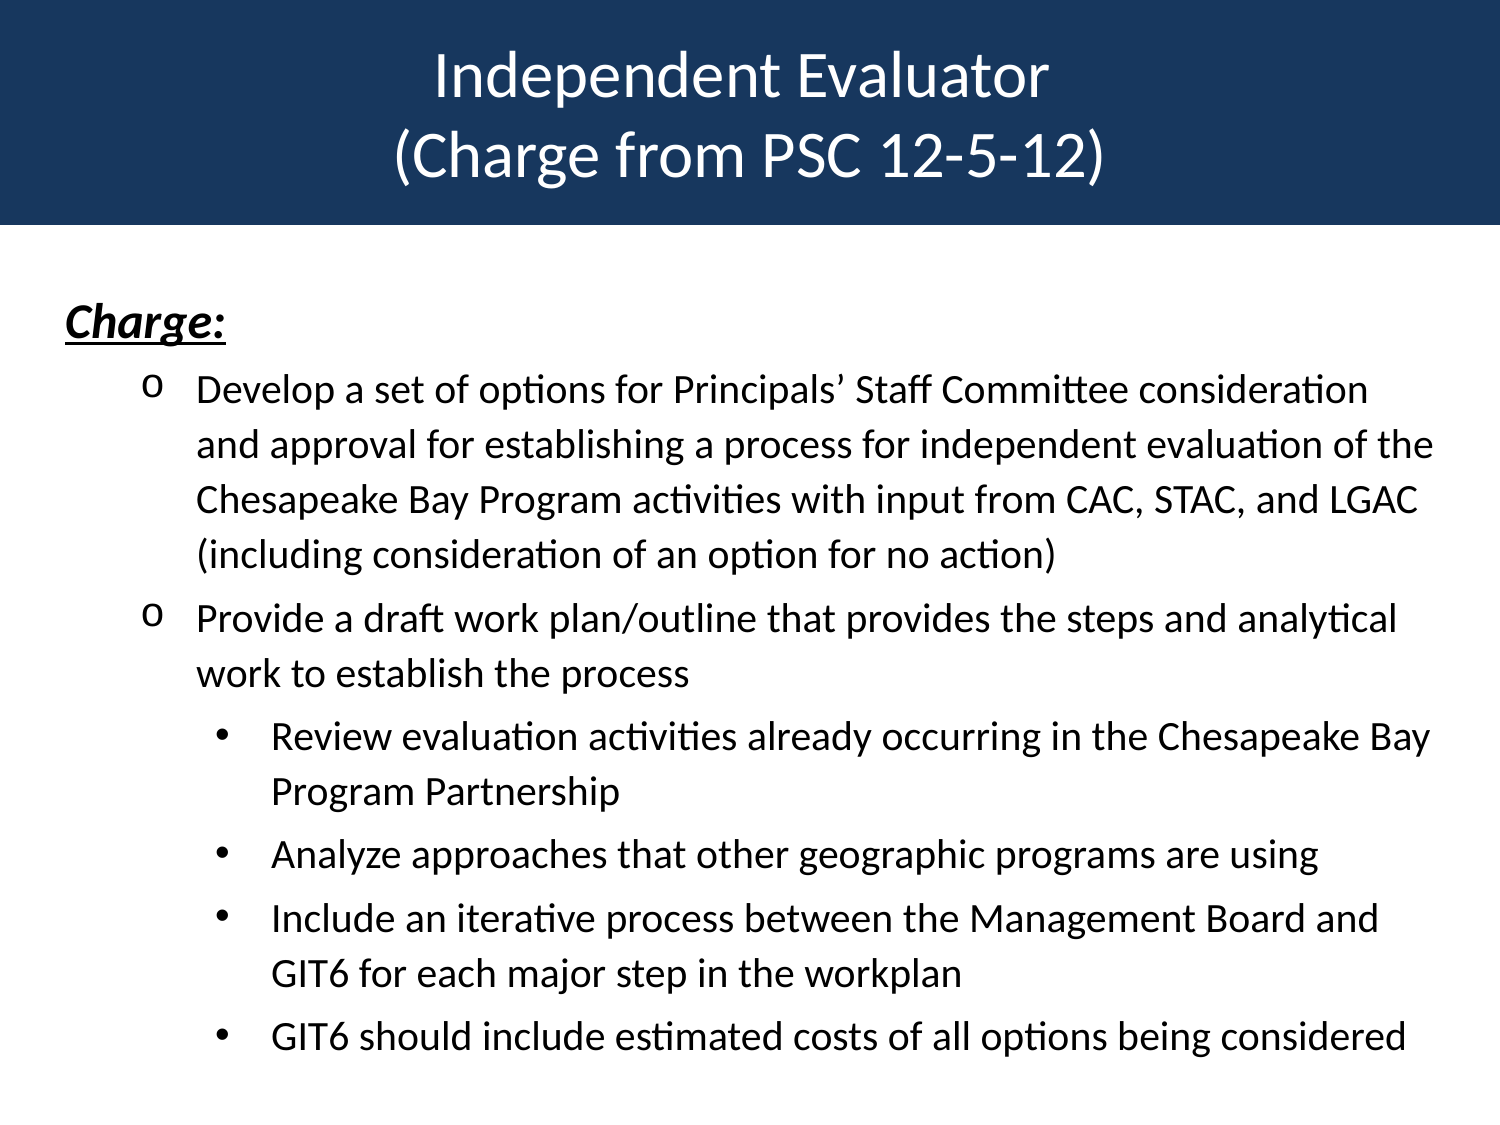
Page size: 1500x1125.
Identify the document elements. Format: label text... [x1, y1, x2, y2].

title Independent Evaluator (Charge from PSC 12-5-12) [0, 0, 1500, 225]
text_box Charge: Develop a set of options for Principals’ Staff Committee consideration and approval for establishing a process for independent evaluation of the Chesapeake Bay Program activities with input from CAC, STAC, and LGAC (including consideration of an option for no action) Provide a draft work plan/outline that provides the steps and analytical work to establish the process Review evaluation activities already occurring in the Chesapeake Bay Program Partnership Analyze approaches that other geographic programs are using Include an iterative process between the Management Board and GIT6 for each major step in the workplan GIT6 should include estimated costs of all options being considered [50, 275, 1450, 1125]
